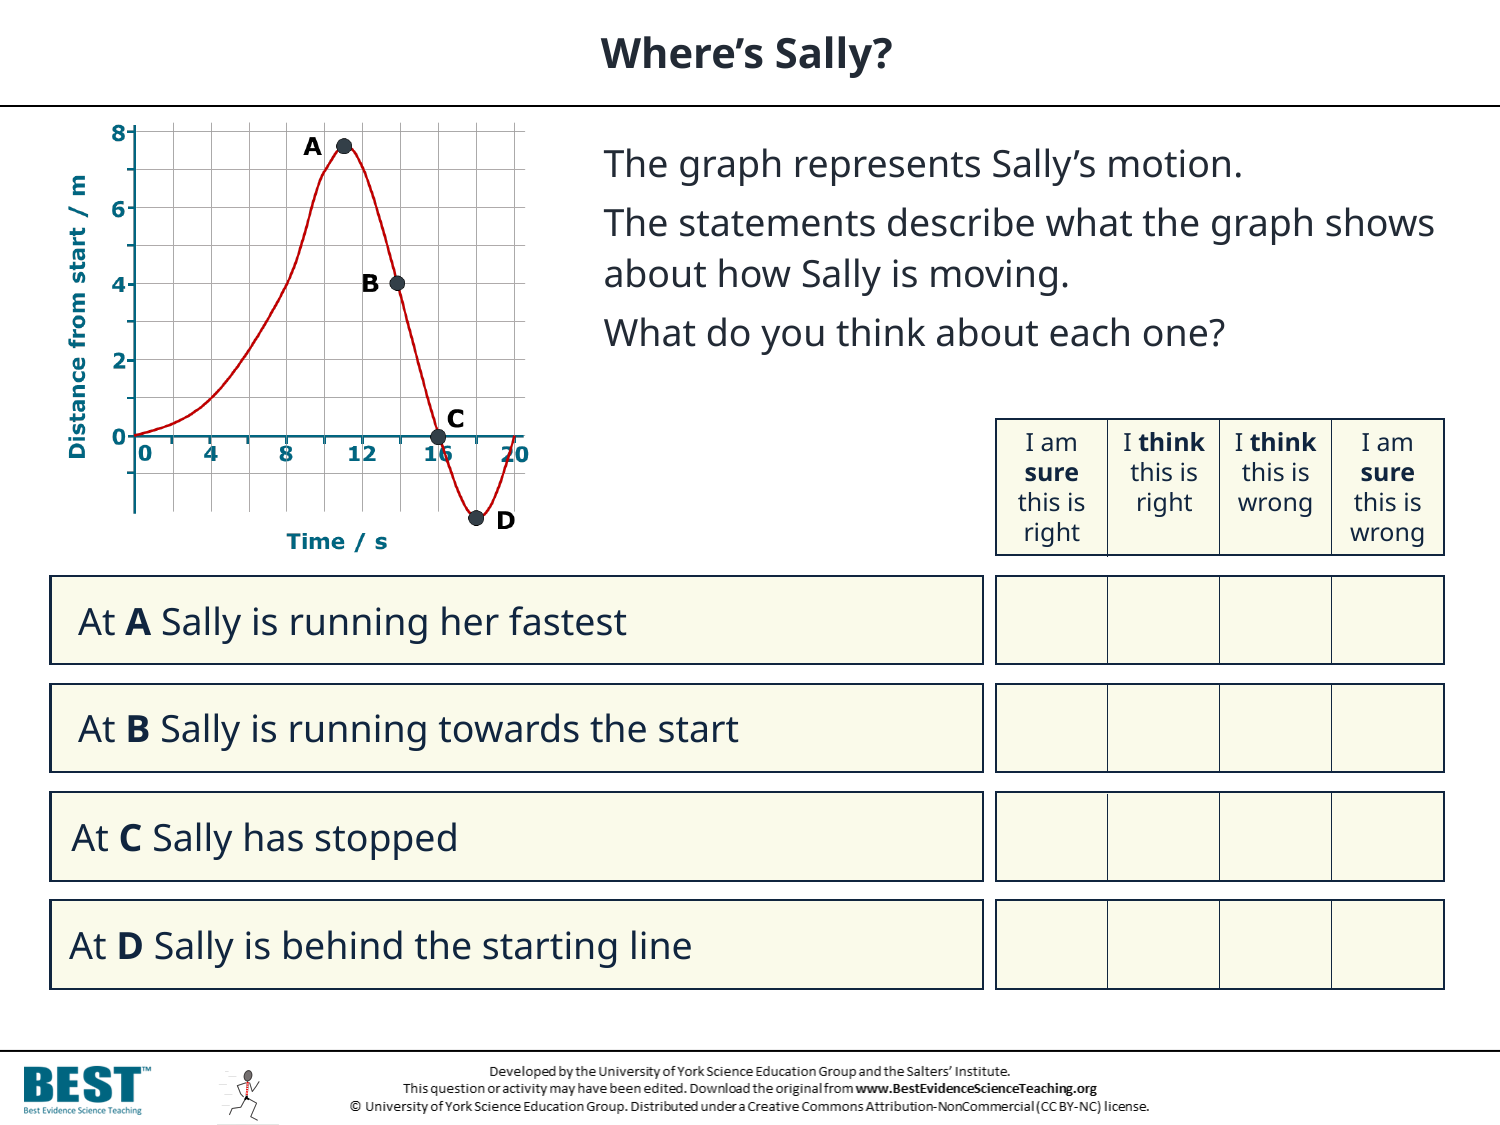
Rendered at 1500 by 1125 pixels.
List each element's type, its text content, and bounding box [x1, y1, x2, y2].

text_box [995, 792, 1444, 883]
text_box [995, 683, 1444, 774]
picture [0, 105, 1500, 1125]
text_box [995, 575, 1444, 666]
text_box Where’s Sally? [23, 4, 1471, 99]
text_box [995, 899, 1444, 990]
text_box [995, 418, 1444, 557]
